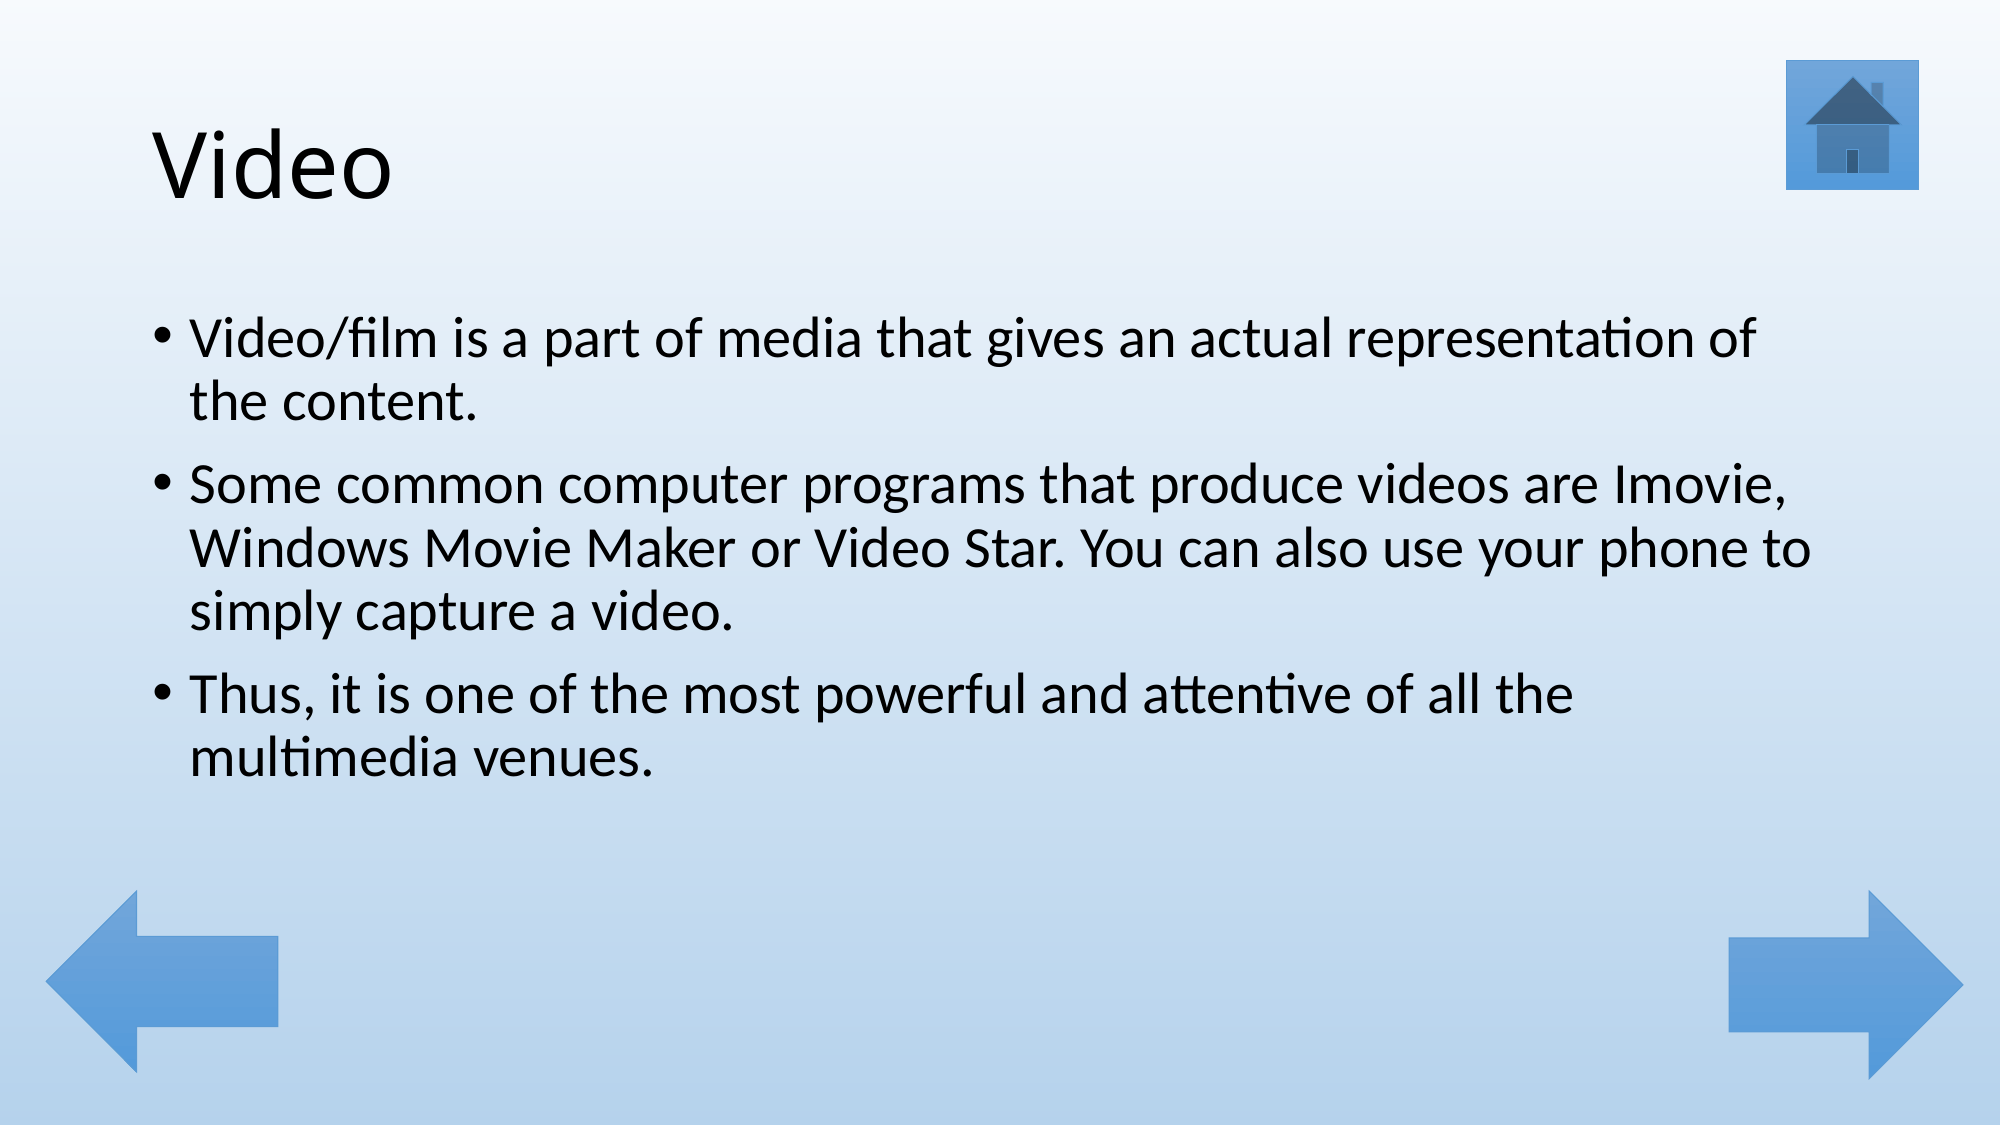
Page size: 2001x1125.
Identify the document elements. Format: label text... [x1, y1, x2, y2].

text_box [1728, 889, 1964, 1080]
text_box [45, 889, 279, 1074]
title Video [137, 59, 1863, 278]
list Video/film is a part of media that gives an actual representation of the content. Some common computer programs that produce videos are Imovie, Windows Movie Maker or Video Star. You can also use your phone to simply capture a video. Thus, it is one of the most powerful and attentive of all the multimedia venues. [137, 299, 1863, 1014]
text_box [1786, 60, 1919, 190]
